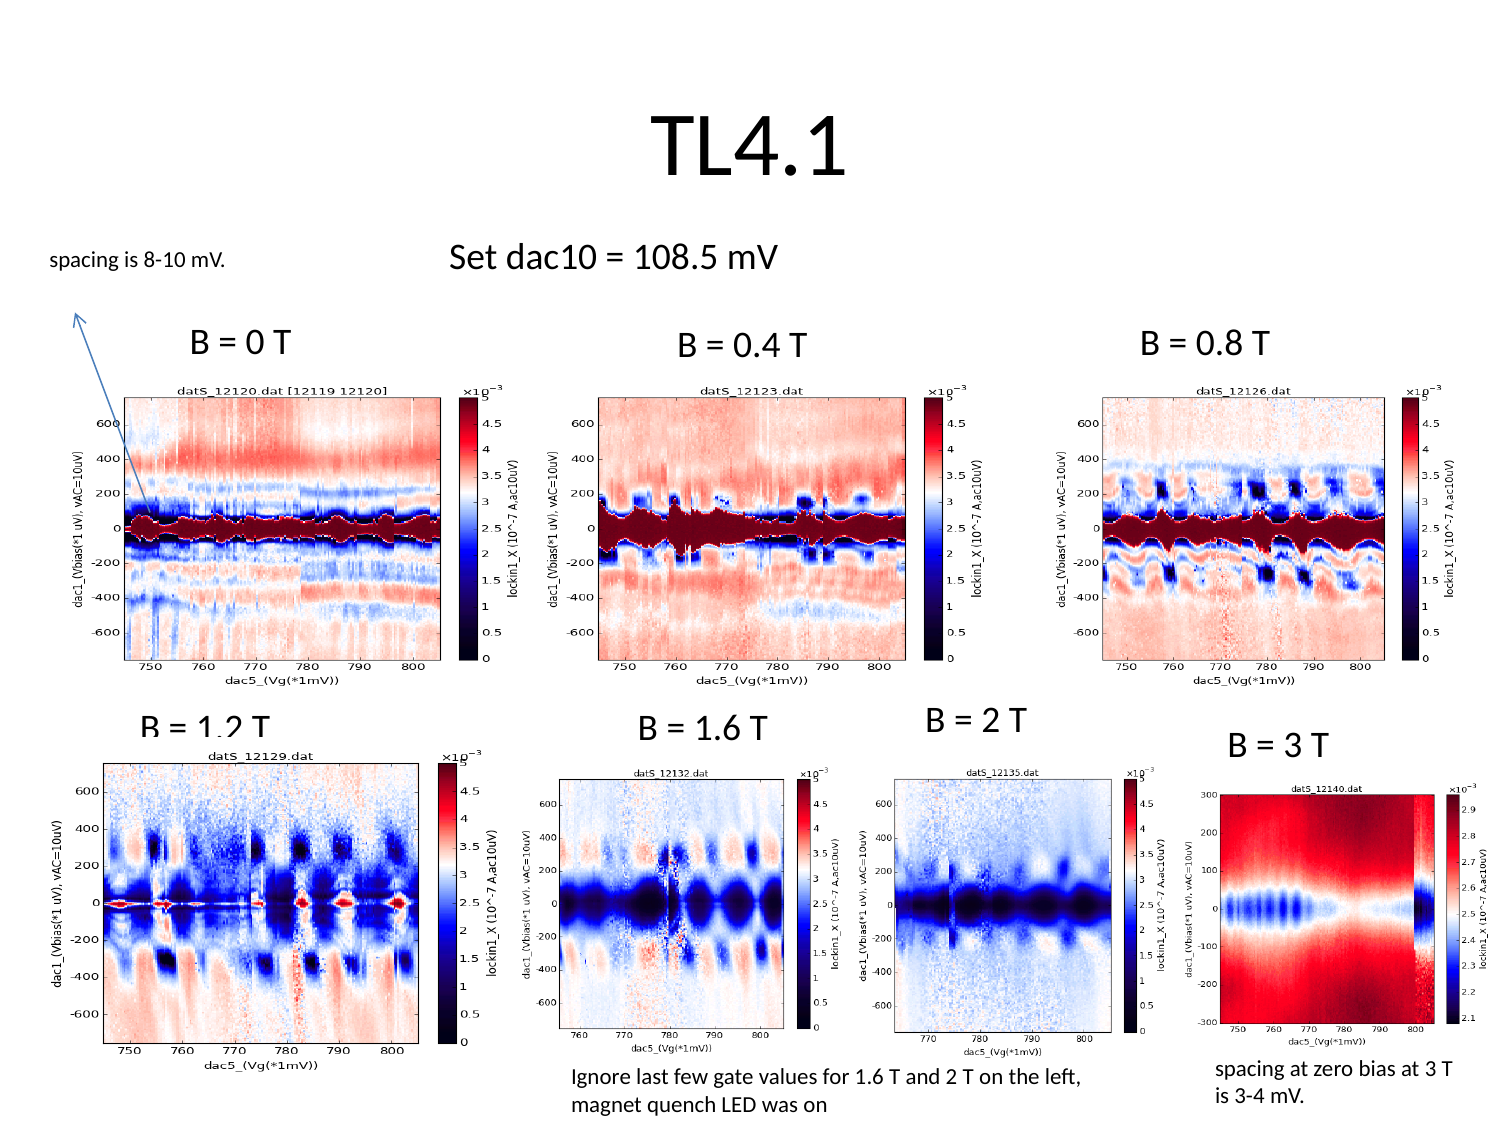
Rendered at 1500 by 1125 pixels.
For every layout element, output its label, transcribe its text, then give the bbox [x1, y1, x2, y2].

title TL4.1 [75, 45, 1425, 233]
picture [37, 737, 1497, 1082]
text_box B = 3 T [1212, 712, 1500, 773]
text_box Ignore last few gate values for 1.6 T and 2 T on the left, magnet quench LED was on [556, 1071, 1144, 1124]
text_box B = 0.4 T [662, 312, 950, 371]
text_box Set dac10 = 108.5 mV [434, 224, 1160, 285]
text_box spacing is 8-10 mV. [34, 237, 306, 280]
text_box B = 1.2 T [124, 704, 413, 736]
picture [1043, 373, 1469, 696]
text_box B = 0.8 T [1124, 310, 1413, 371]
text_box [74, 312, 151, 513]
text_box B = 1.6 T [622, 704, 911, 754]
text_box B = 0 T [174, 309, 463, 370]
picture [58, 372, 1001, 696]
text_box spacing at zero bias at 3 T is 3-4 mV. [1200, 1063, 1472, 1116]
text_box B = 2 T [910, 687, 1198, 748]
